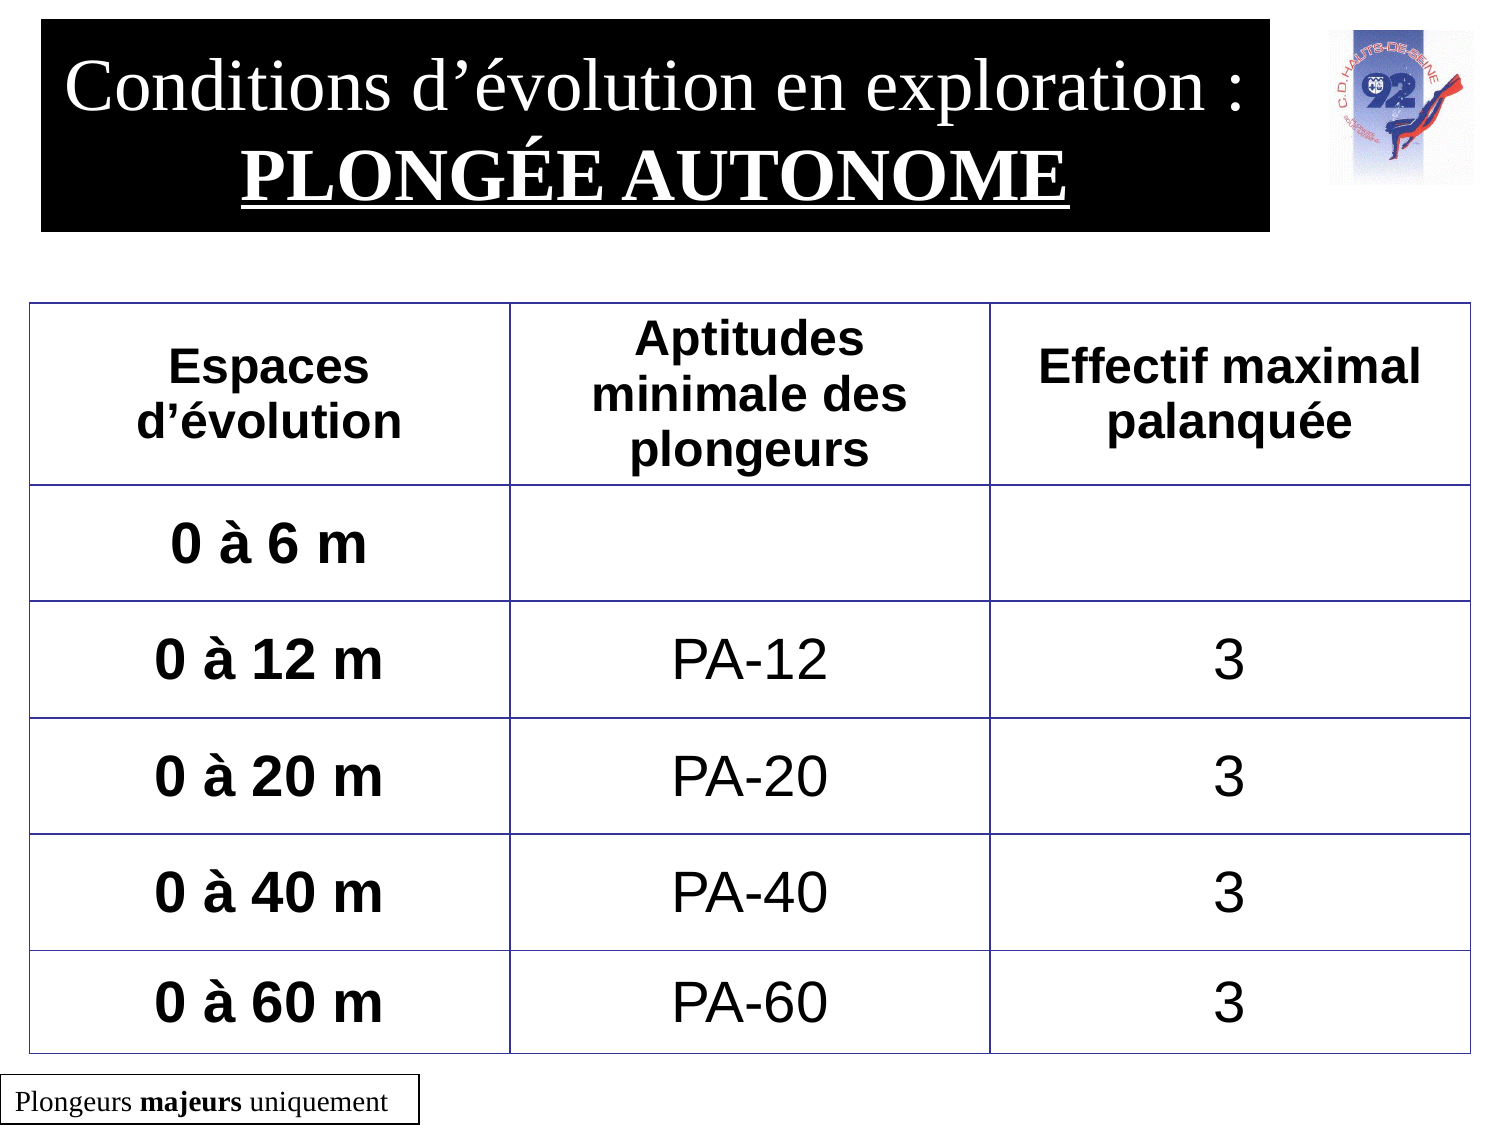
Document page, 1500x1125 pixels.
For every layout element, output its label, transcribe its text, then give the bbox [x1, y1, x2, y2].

table_cell PA-20 [511, 719, 989, 833]
table_cell 0 à 20 m [30, 719, 509, 833]
table_cell 0 à 6 m [30, 486, 509, 600]
picture [1328, 30, 1474, 185]
title Conditions d’évolution en exploration : PLONGÉE AUTONOME [41, 19, 1270, 232]
table_cell 0 à 12 m [30, 602, 509, 717]
table_cell PA-12 [511, 602, 989, 717]
table_cell PA-40 [511, 835, 989, 950]
table_cell 3 [991, 719, 1470, 833]
table_cell 0 à 60 m [30, 951, 509, 1053]
table_cell [511, 486, 989, 600]
table_cell 3 [991, 602, 1470, 717]
table_header Espaces d’évolution [30, 304, 509, 484]
table_header Effectif maximal palanquée [991, 304, 1470, 484]
text_box Plongeurs majeurs uniquement [0, 1074, 420, 1125]
table_cell 3 [991, 951, 1470, 1053]
table_header Aptitudes minimale des plongeurs [511, 304, 989, 484]
table_cell 0 à 40 m [30, 835, 509, 950]
table_cell PA-60 [511, 951, 989, 1053]
table_cell 3 [991, 835, 1470, 950]
table_cell [991, 486, 1470, 600]
